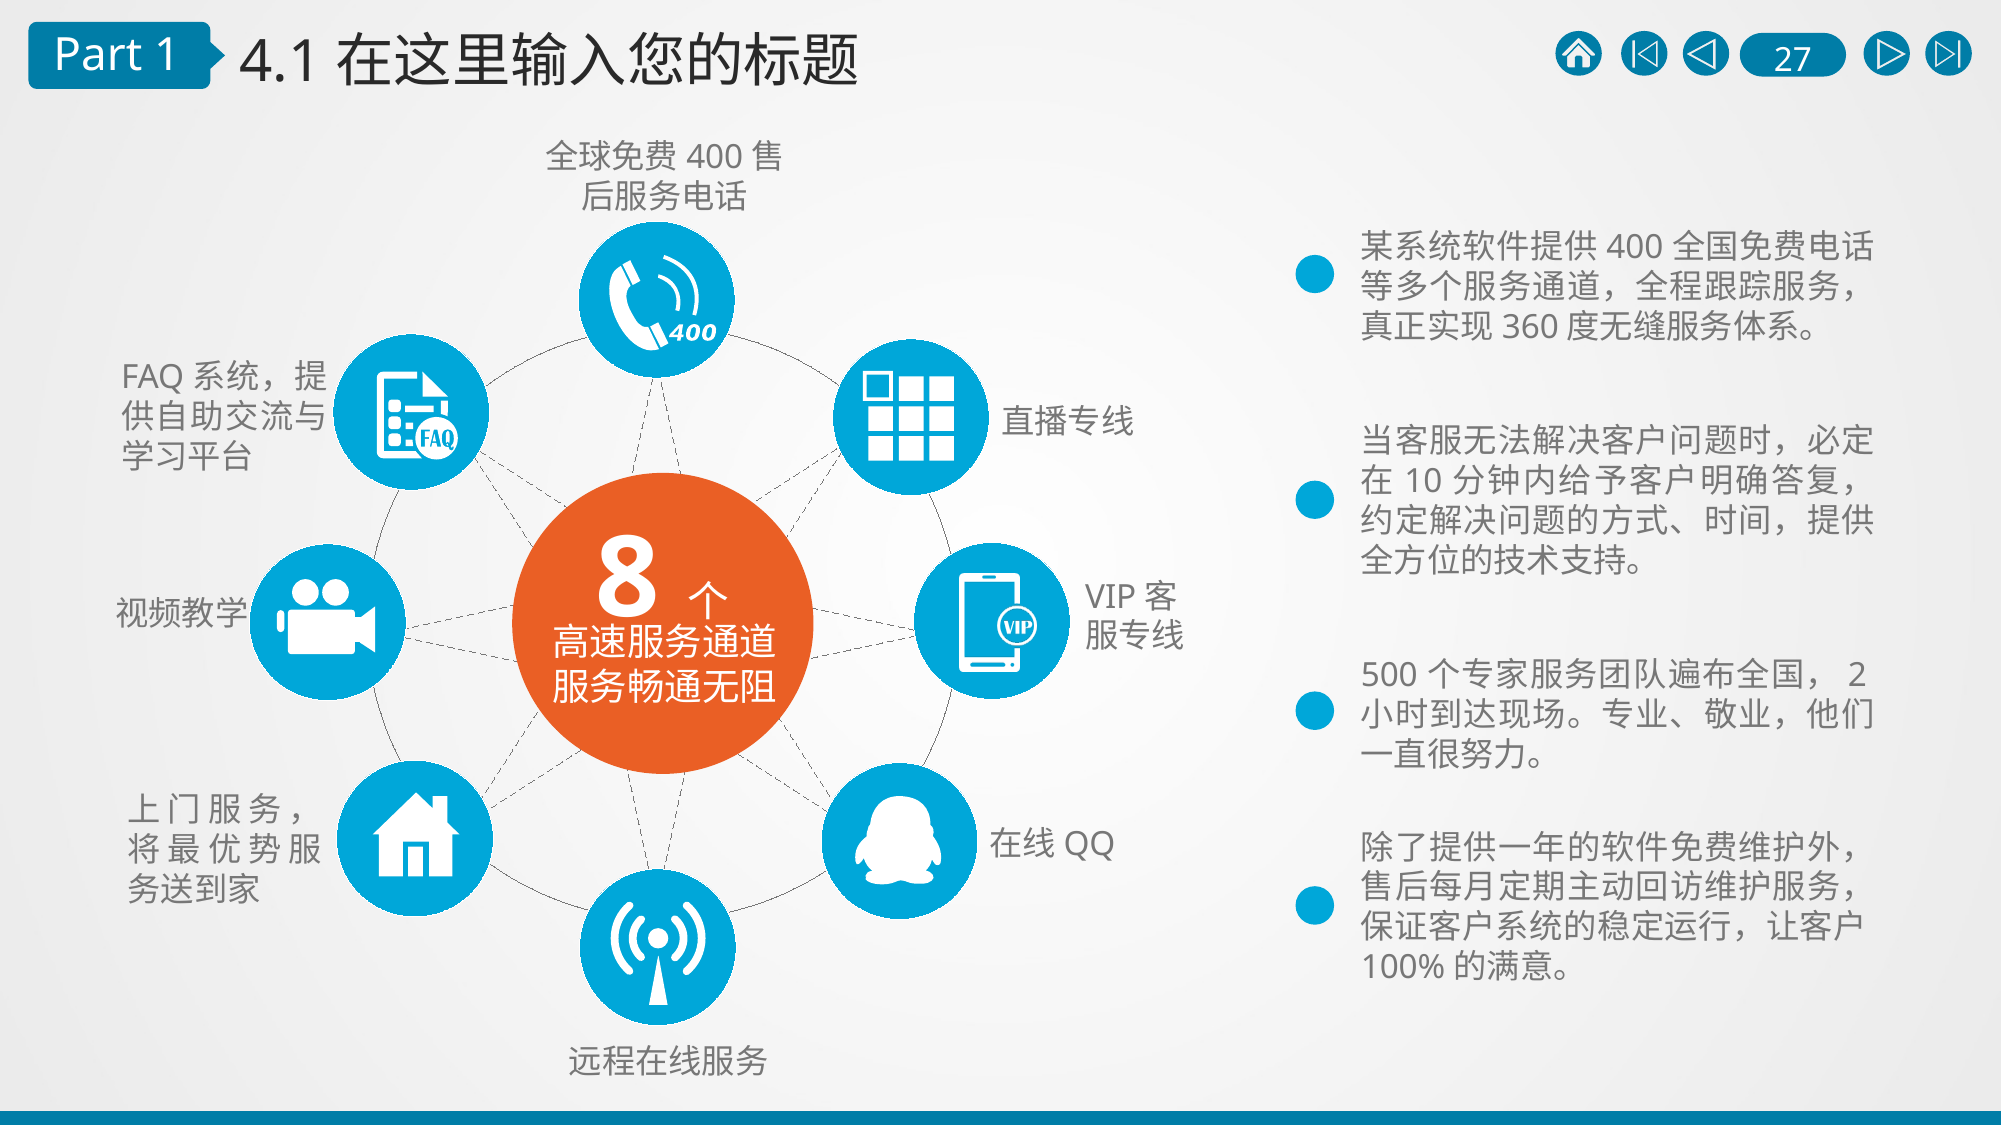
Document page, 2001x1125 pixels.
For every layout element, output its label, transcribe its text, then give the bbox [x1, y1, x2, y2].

text_box [1295, 886, 1335, 925]
text_box 4.1在这里输入您的标题 [225, 15, 875, 101]
text_box [377, 336, 949, 911]
text_box 除了提供一年的软件免费维护外，售后每月定期主动回访维护服务，保证客户系统的稳定运行，让客户100%的满意。 [1346, 818, 1890, 993]
text_box 高速服务通道服务畅通无阻 [528, 610, 801, 716]
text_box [249, 543, 407, 701]
text_box 上门服务，将最优势服务送到家 [112, 780, 336, 915]
text_box [512, 497, 581, 691]
text_box 全球免费400售后服务电话 [528, 128, 801, 223]
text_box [832, 338, 990, 496]
text_box 视频教学 [66, 585, 249, 640]
text_box 500个专家服务团队遍布全国，2小时到达现场。专业、敬业，他们一直很努力。 [1346, 645, 1890, 781]
text_box Part 1 [38, 17, 196, 87]
text_box FAQ系统，提供自助交流与学习平台 [106, 347, 332, 483]
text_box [578, 221, 736, 379]
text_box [821, 762, 978, 920]
text_box [1295, 480, 1335, 519]
text_box 8个 [581, 496, 744, 610]
text_box VIP客服专线 [1071, 567, 1207, 662]
text_box [1295, 691, 1335, 730]
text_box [332, 333, 490, 491]
text_box 某系统软件提供400全国免费电话等多个服务通道，全程跟踪服务，真正实现360度无缝服务体系。 [1346, 218, 1890, 353]
text_box 远程在线服务 [532, 1033, 805, 1088]
picture [0, 0, 2001, 1110]
text_box [582, 472, 814, 684]
text_box 在线QQ [978, 815, 1247, 870]
text_box [28, 21, 225, 89]
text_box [579, 868, 737, 1026]
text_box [336, 760, 494, 917]
text_box [1295, 254, 1335, 294]
text_box 当客服无法解决客户问题时，必定在10分钟内给予客户明确答复，约定解决问题的方式、时间，提供全方位的技术支持。 [1346, 412, 1890, 587]
text_box [544, 716, 782, 774]
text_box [913, 542, 1071, 700]
text_box 直播专线 [990, 392, 1259, 448]
